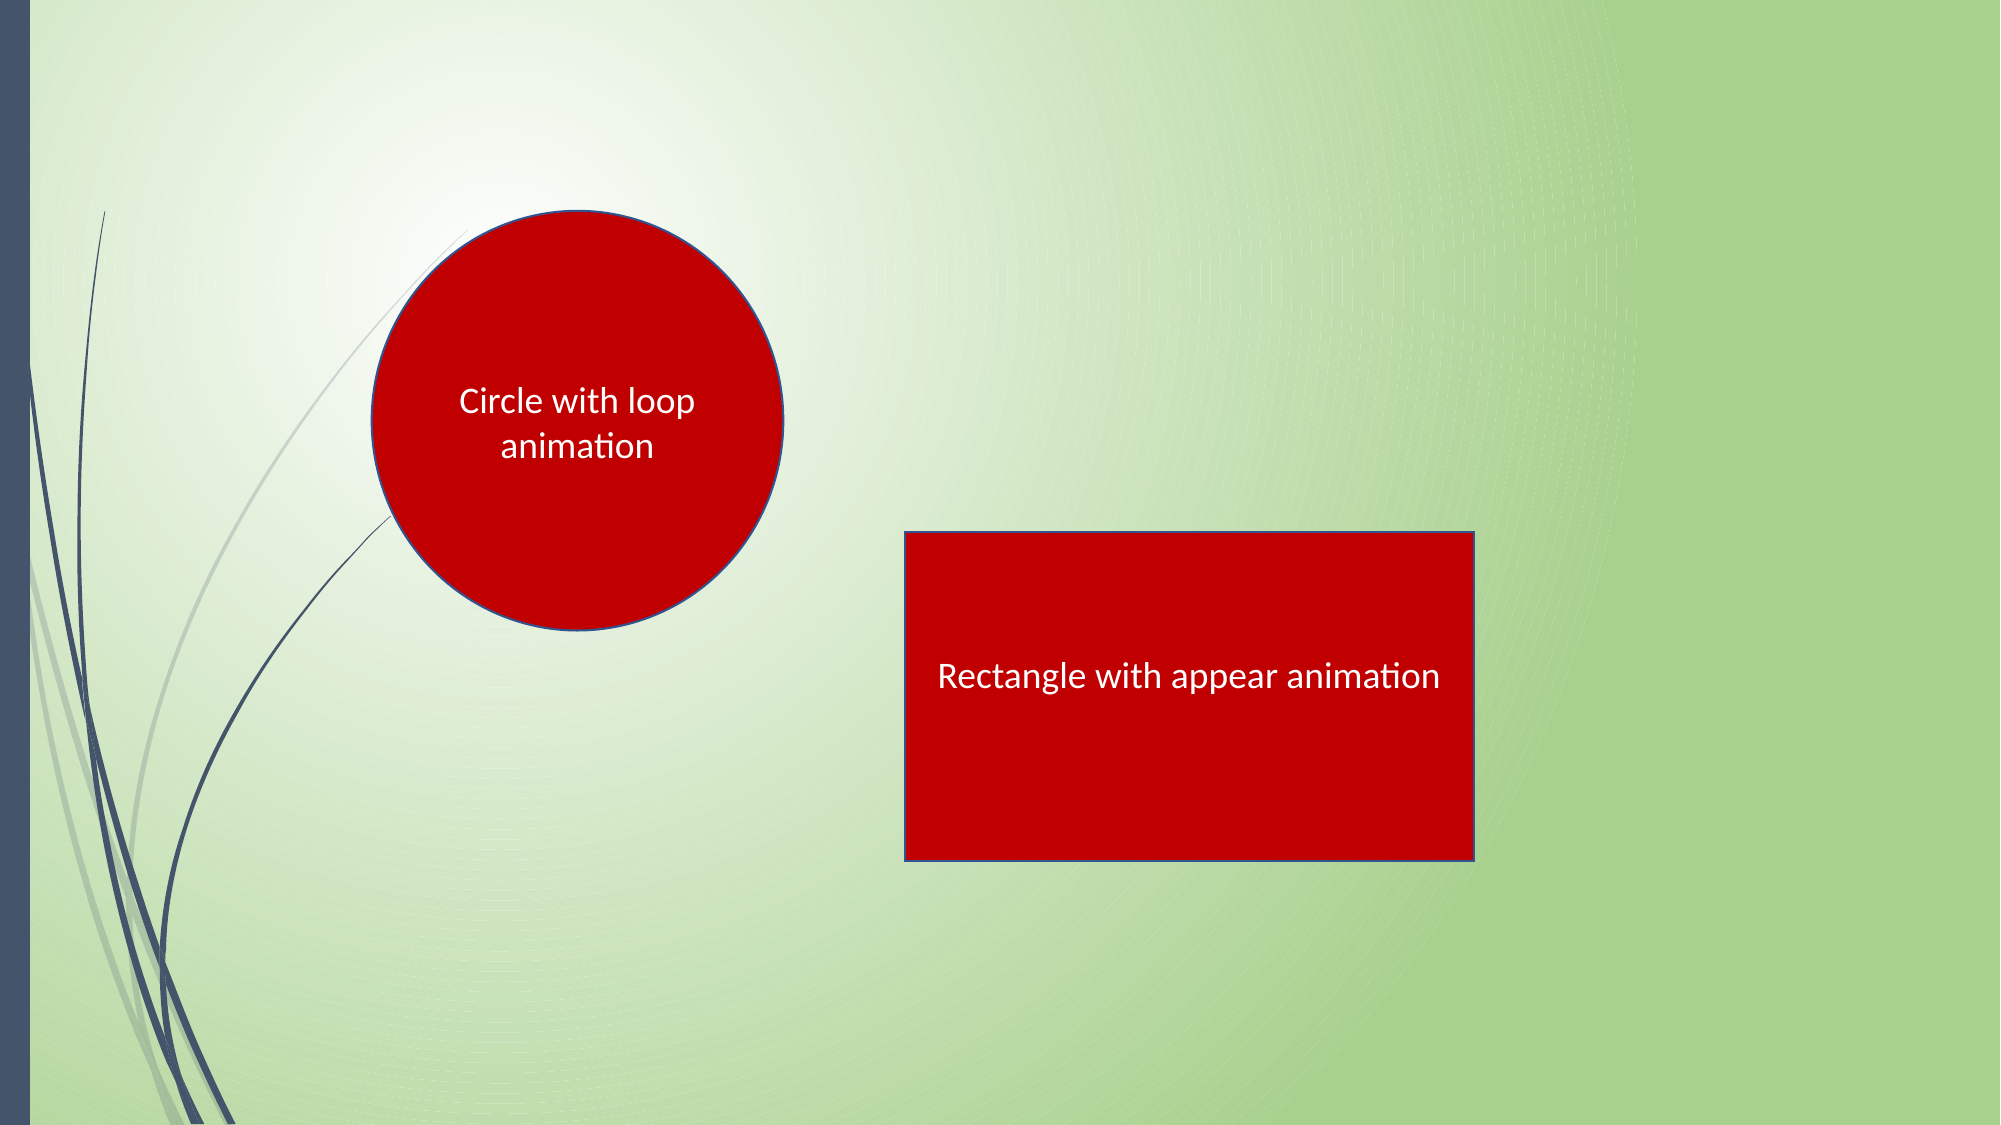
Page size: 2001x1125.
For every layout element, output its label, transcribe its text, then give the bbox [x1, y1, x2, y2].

text_box Rectangle with appear animation [904, 531, 1475, 862]
text_box Circle with loop animation [370, 209, 785, 632]
